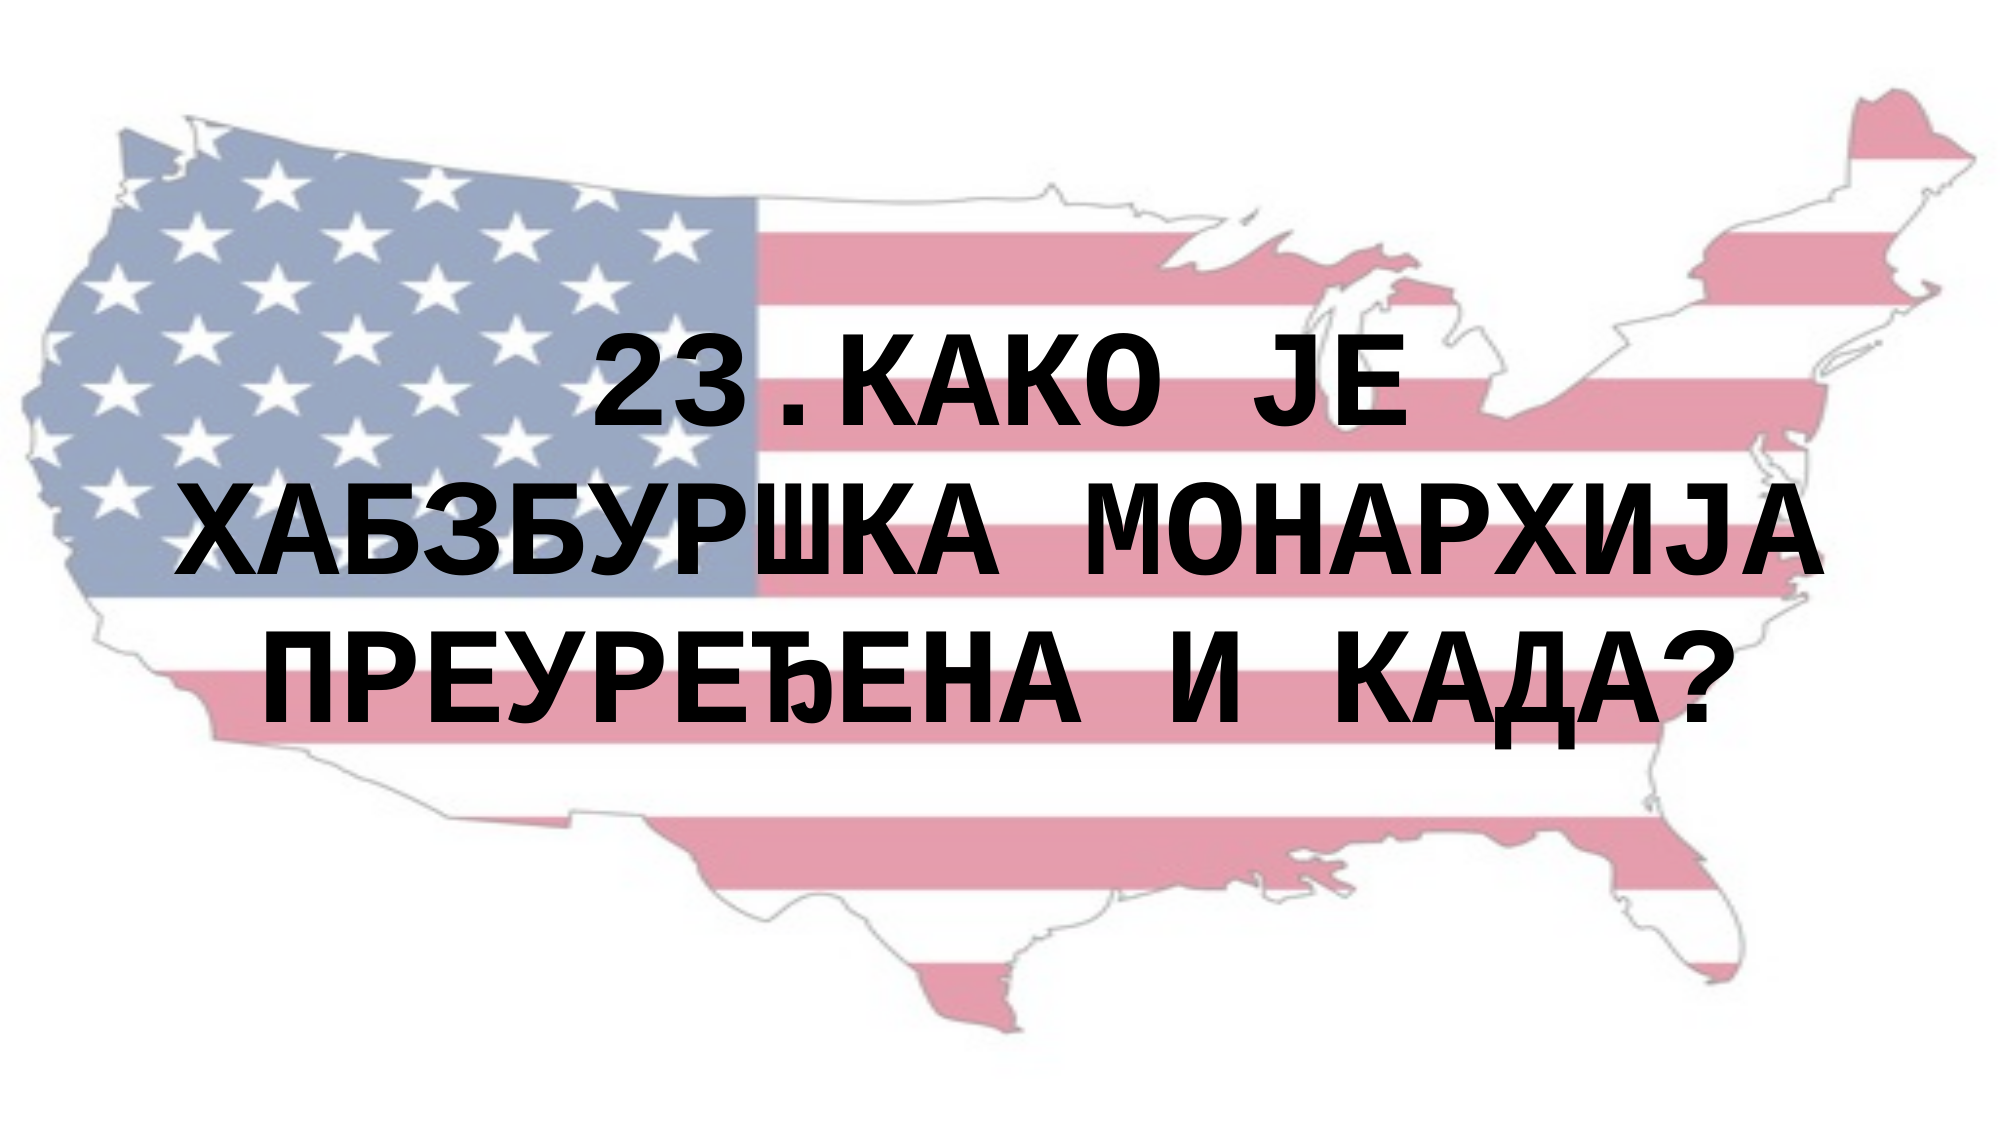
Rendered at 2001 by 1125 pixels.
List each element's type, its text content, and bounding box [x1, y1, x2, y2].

list 23.КАКО ЈЕ ХАБЗБУРШКА МОНАРХИЈА ПРЕУРЕЂЕНА И КАДА? [137, 299, 1863, 1014]
